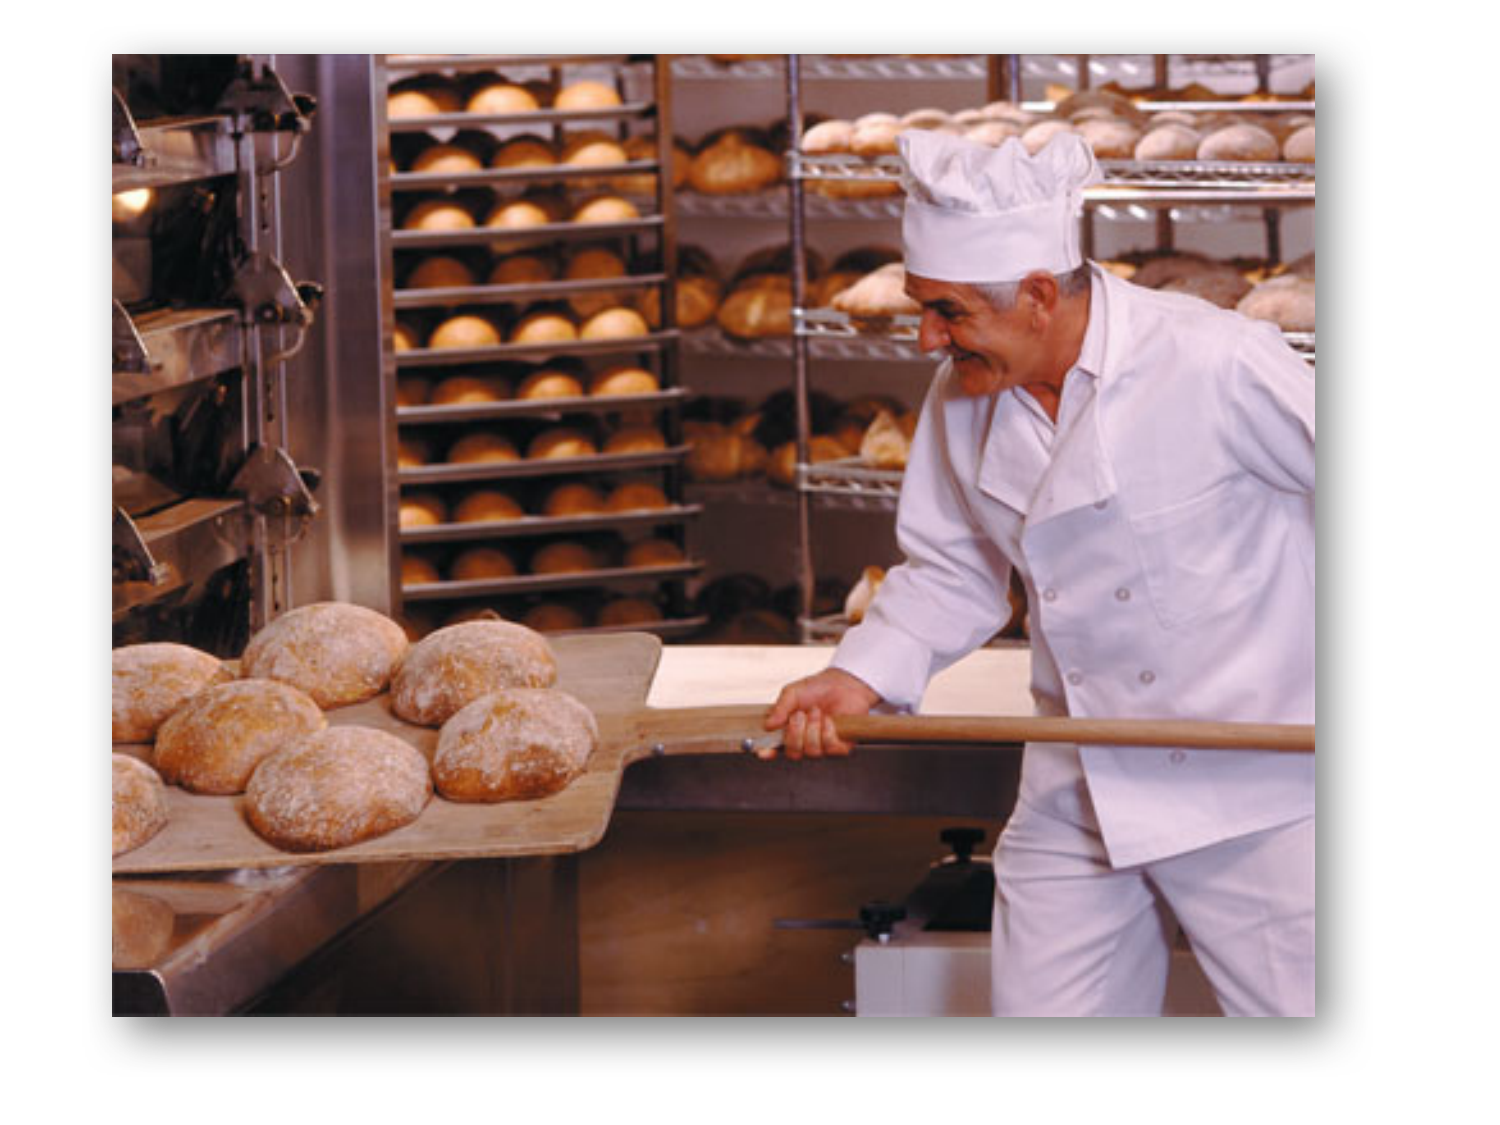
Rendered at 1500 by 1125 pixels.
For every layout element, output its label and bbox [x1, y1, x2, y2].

list [111, 54, 1315, 1017]
